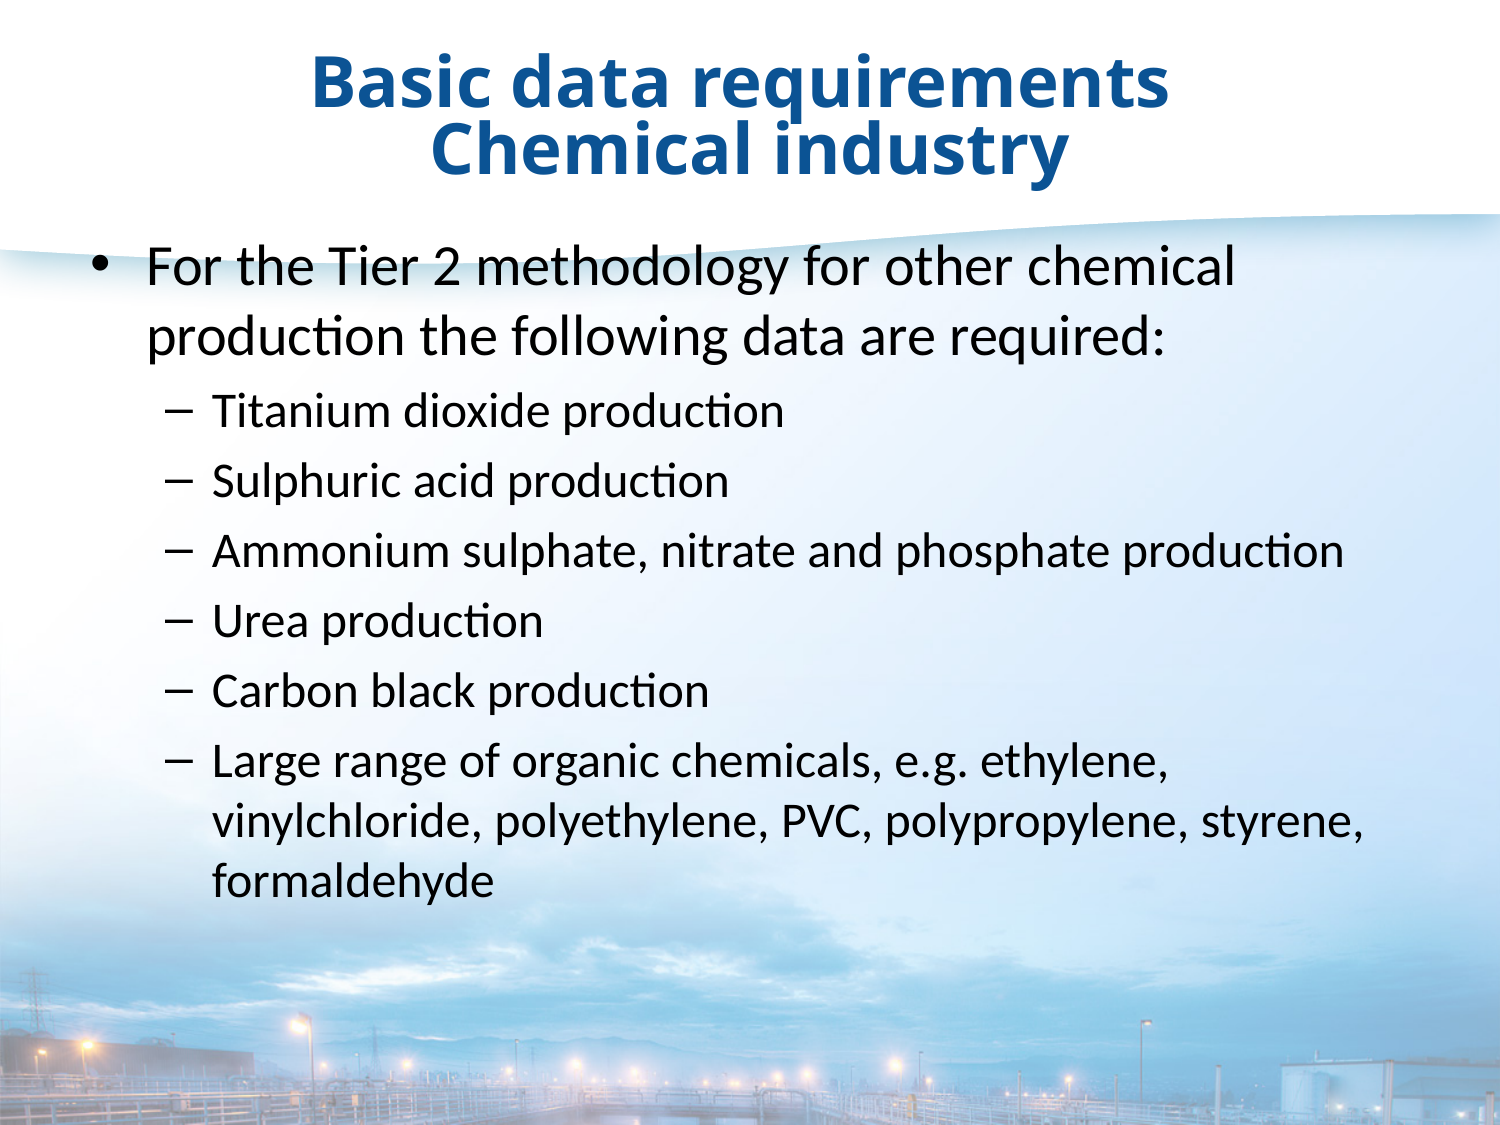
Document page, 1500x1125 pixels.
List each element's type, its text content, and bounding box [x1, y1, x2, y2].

title Basic data requirements Chemical industry [75, 45, 1425, 197]
list For the Tier 2 methodology for other chemical production the following data are required: Titanium dioxide production Sulphuric acid production Ammonium sulphate, nitrate and phosphate production Urea production Carbon black production Large range of organic chemicals, e.g. ethylene, vinylchloride, polyethylene, PVC, polypropylene, styrene, formaldehyde [75, 219, 1425, 1047]
picture [0, 215, 1500, 1125]
